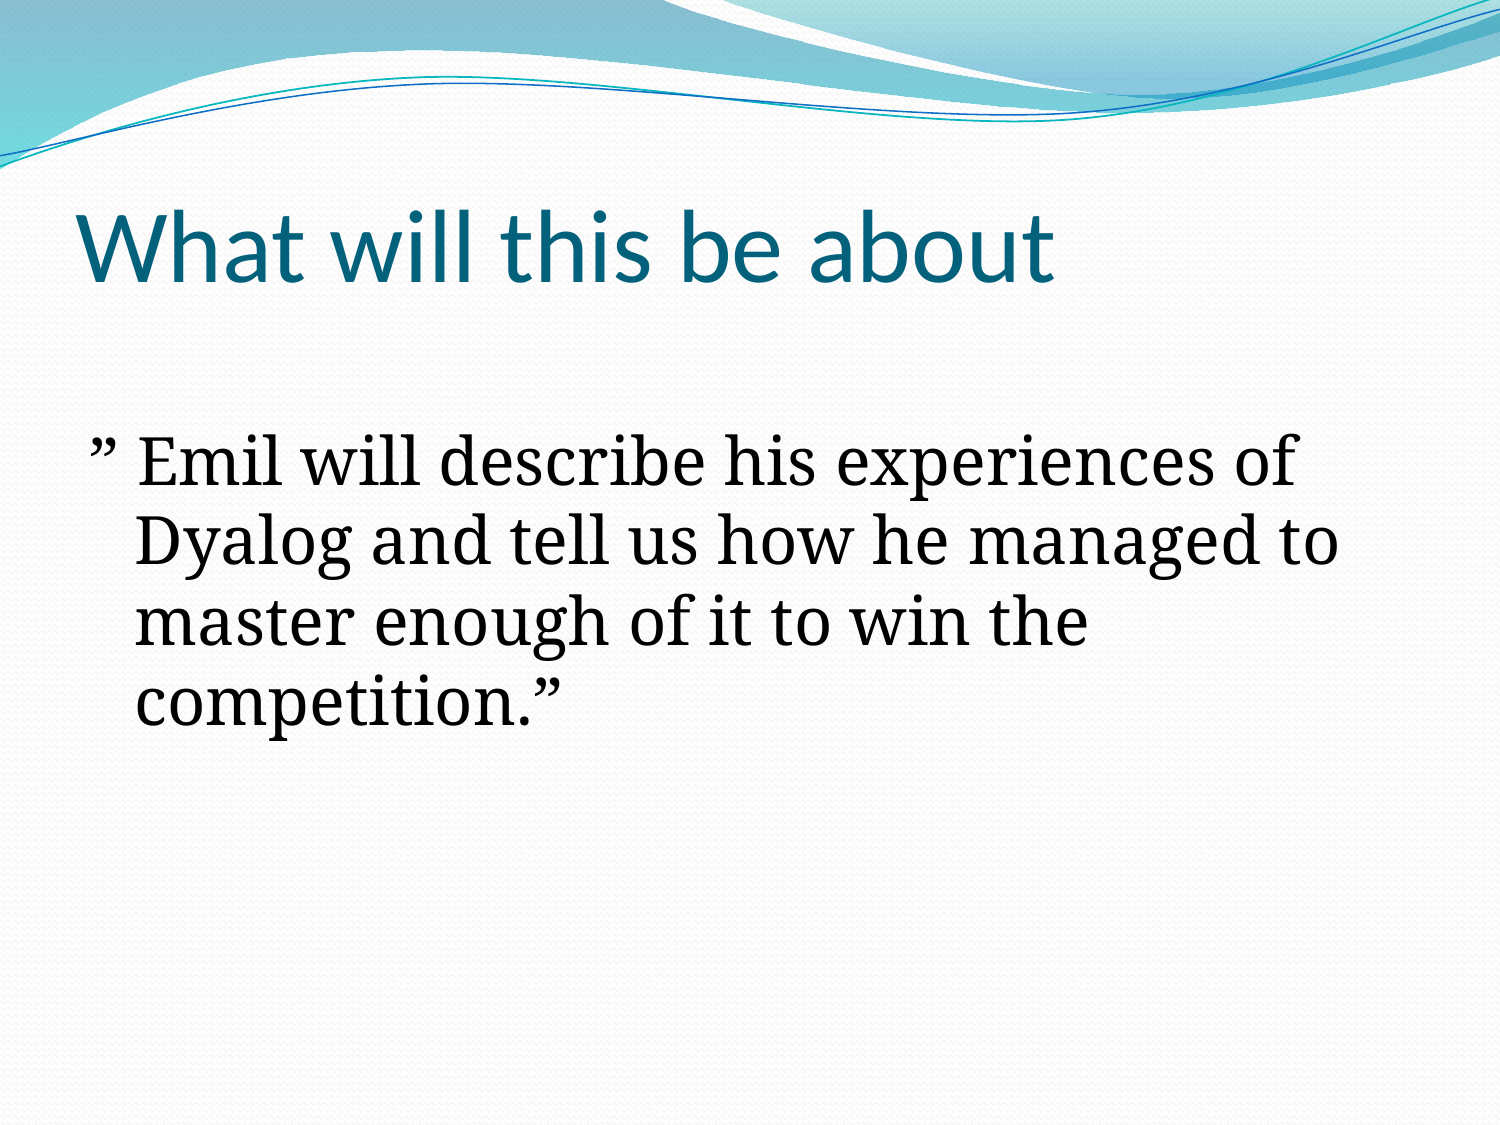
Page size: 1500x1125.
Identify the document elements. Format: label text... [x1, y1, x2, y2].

title What will this be about [75, 115, 1425, 303]
list ” Emil will describe his experiences of Dyalog and tell us how he managed to master enough of it to win the competition.” [75, 317, 1425, 1038]
